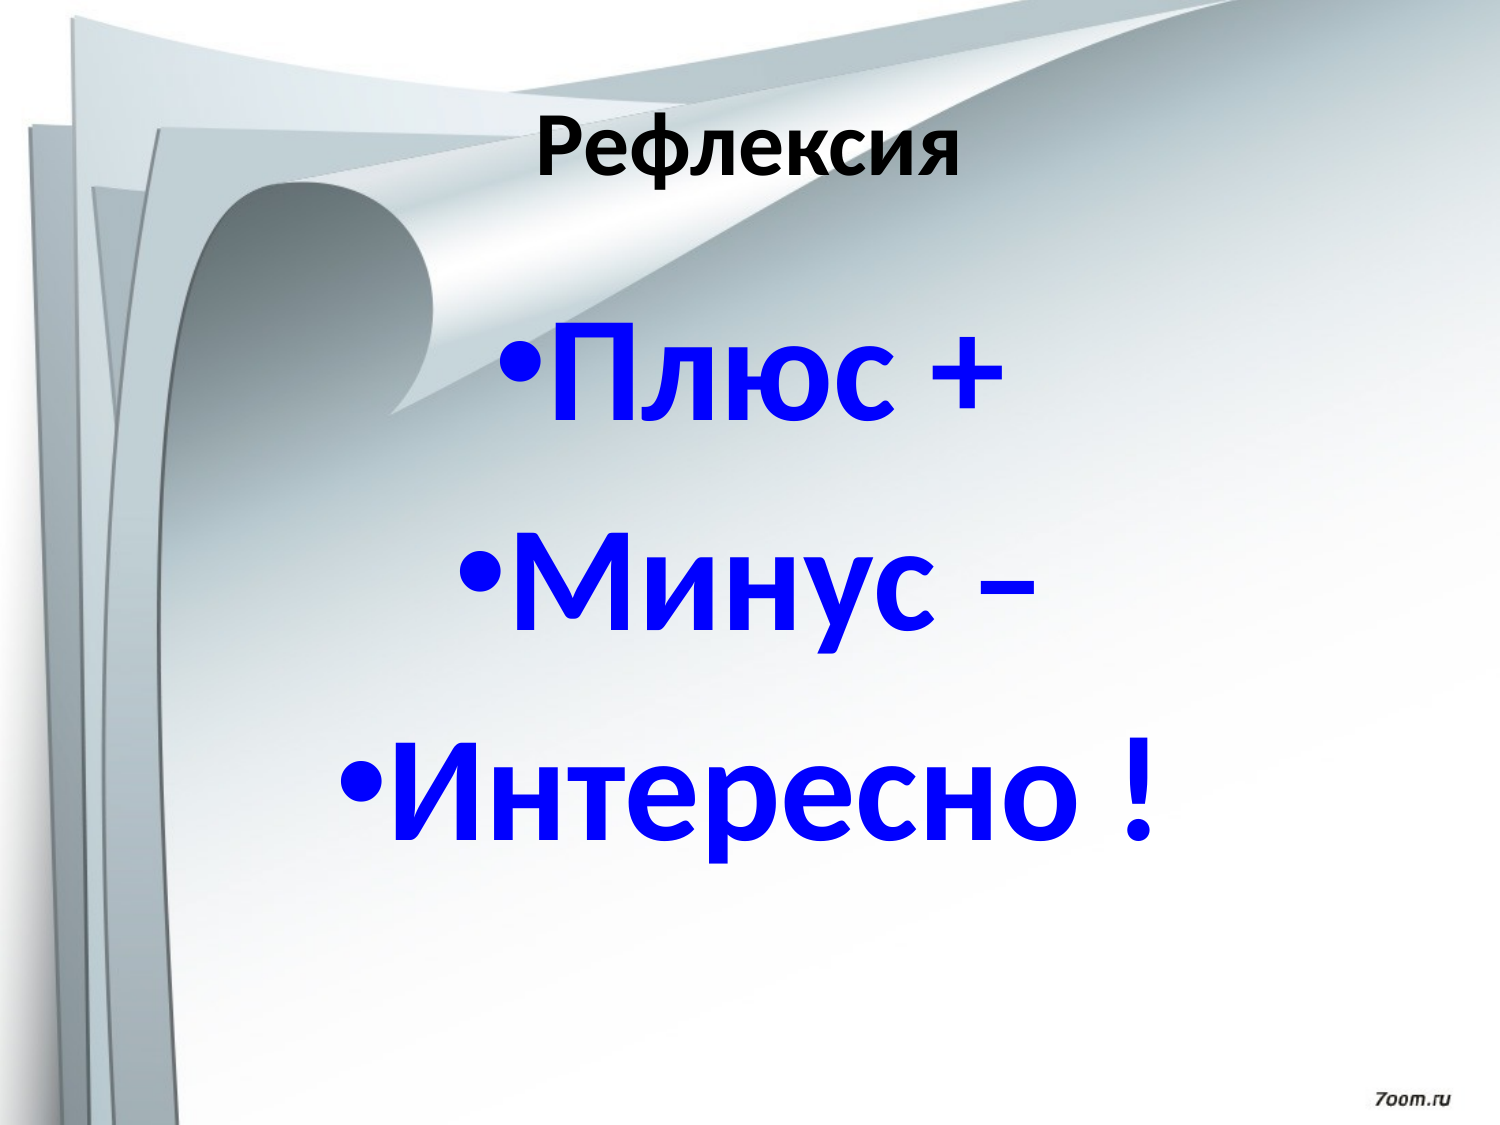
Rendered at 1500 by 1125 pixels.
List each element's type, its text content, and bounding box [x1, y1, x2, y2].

list Плюс + Минус – Интересно ! [75, 262, 1425, 1005]
title Рефлексия [75, 45, 1425, 233]
picture [0, 0, 1500, 1125]
